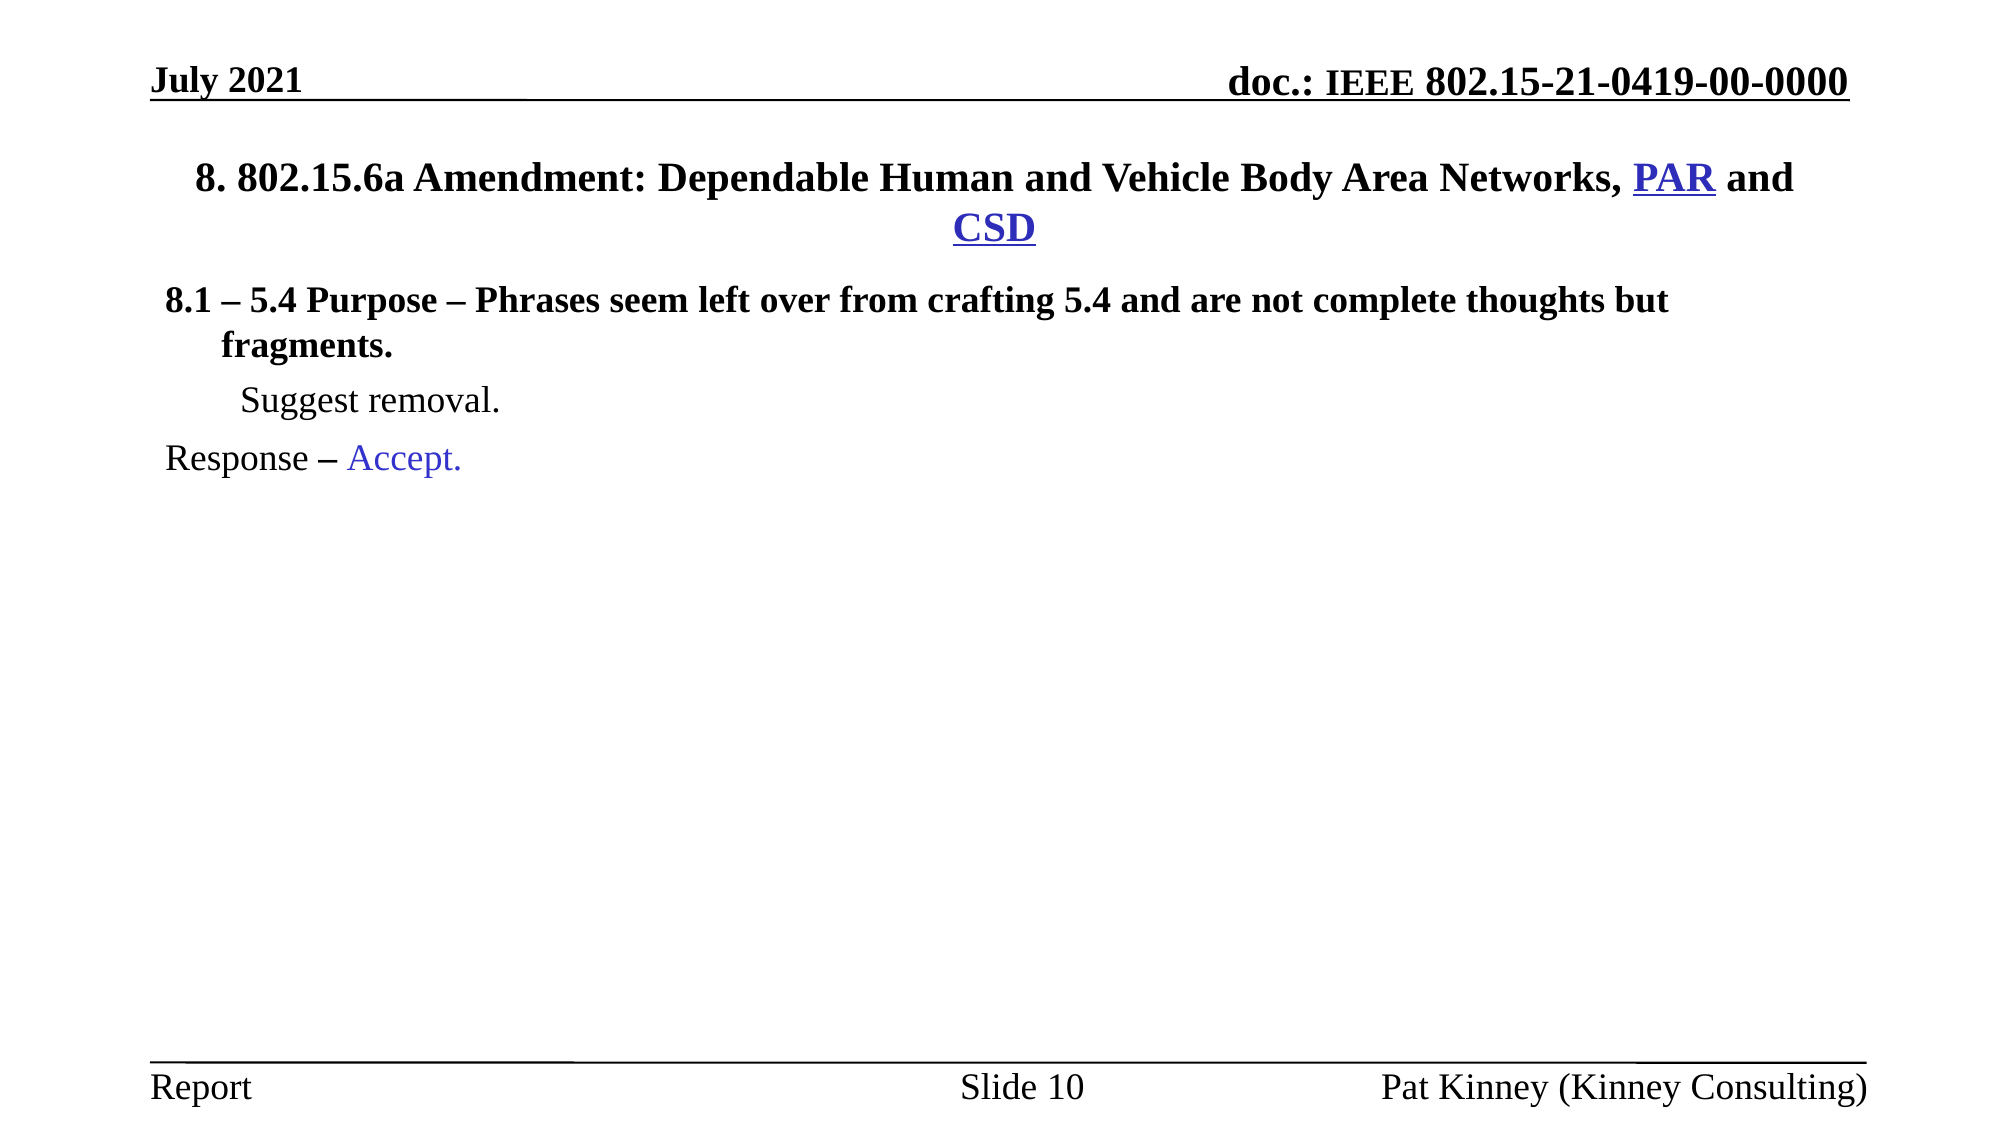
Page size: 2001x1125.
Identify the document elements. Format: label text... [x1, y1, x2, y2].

list 8.1 – 5.4 Purpose – Phrases seem left over from crafting 5.4 and are not complete thoughts but fragments. Suggest removal. Response – Accept. [149, 266, 1850, 1063]
text_box Pat Kinney (Kinney Consulting) [1330, 1062, 1869, 1122]
slide_number Slide 10 [950, 1061, 1095, 1125]
title 8. 802.15.6a Amendment: Dependable Human and Vehicle Body Area Networks, PAR and CSD [149, 112, 1850, 266]
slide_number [149, 49, 431, 100]
